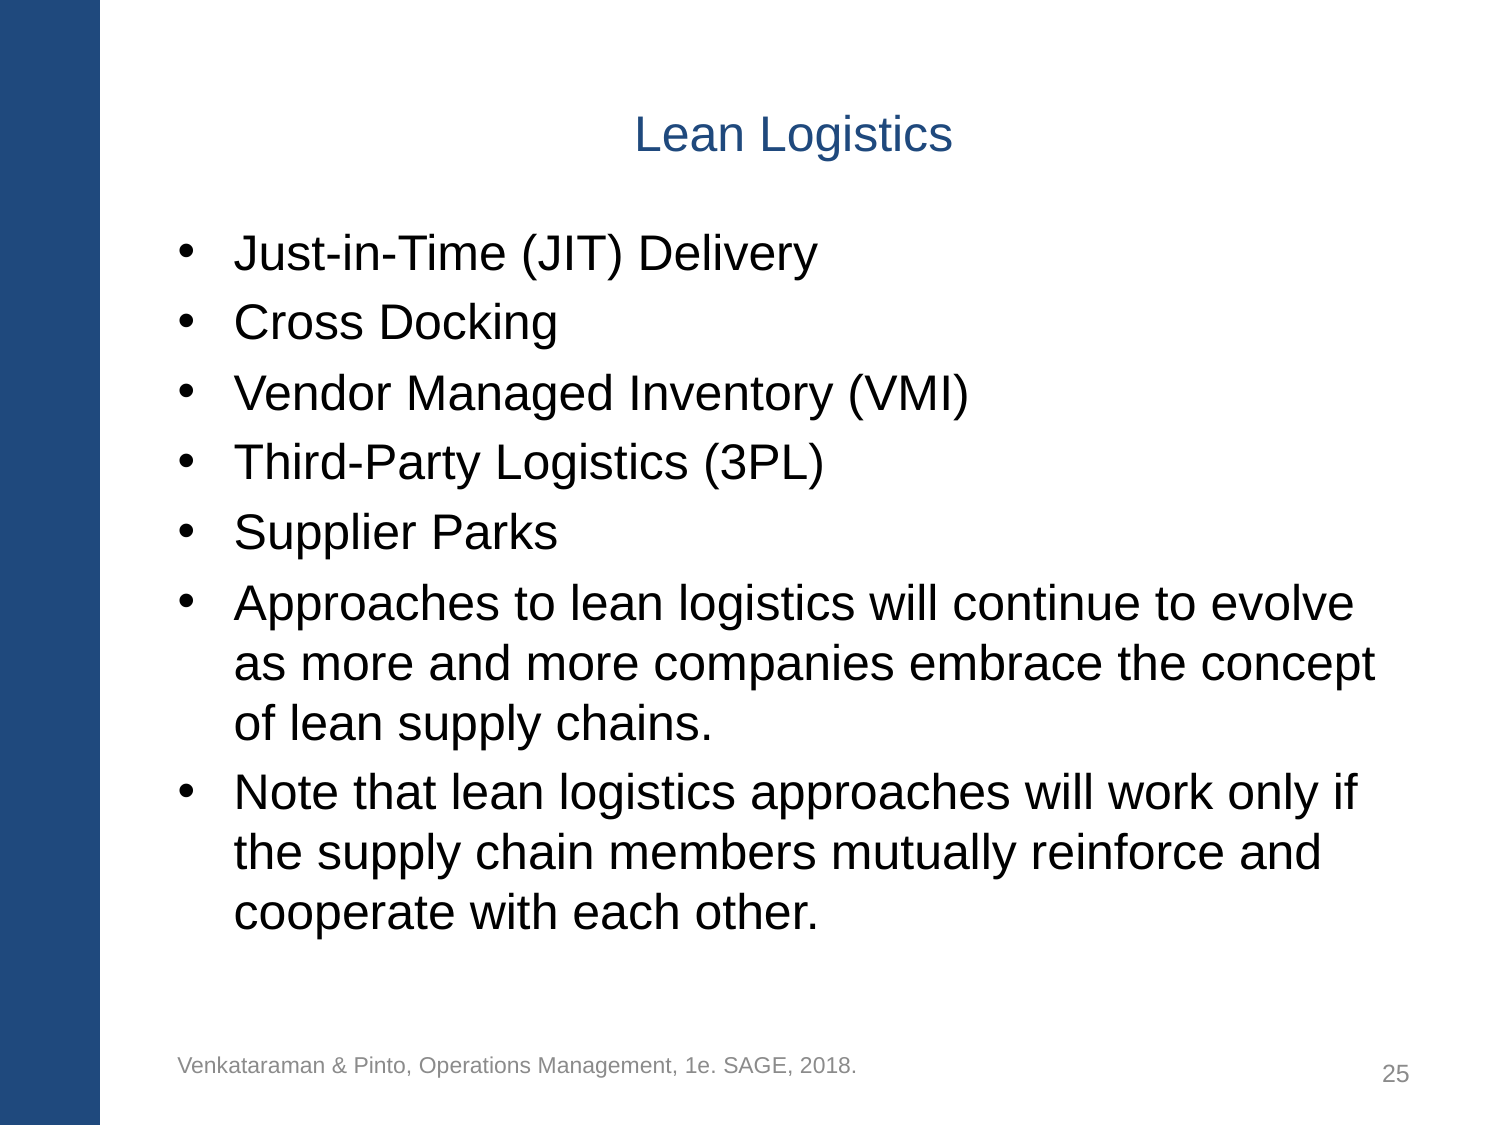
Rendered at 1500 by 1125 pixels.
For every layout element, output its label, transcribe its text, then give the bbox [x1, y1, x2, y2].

list Just-in-Time (JIT) Delivery Cross Docking Vendor Managed Inventory (VMI) Third-Party Logistics (3PL) Supplier Parks Approaches to lean logistics will continue to evolve as more and more companies embrace the concept of lean supply chains. Note that lean logistics approaches will work only if the supply chain members mutually reinforce and cooperate with each other. [162, 212, 1425, 1025]
title Lean Logistics [162, 37, 1425, 212]
slide_number 25 [1350, 1042, 1425, 1103]
footer Venkataraman & Pinto, Operations Management, 1e. SAGE, 2018. [162, 1042, 1313, 1103]
